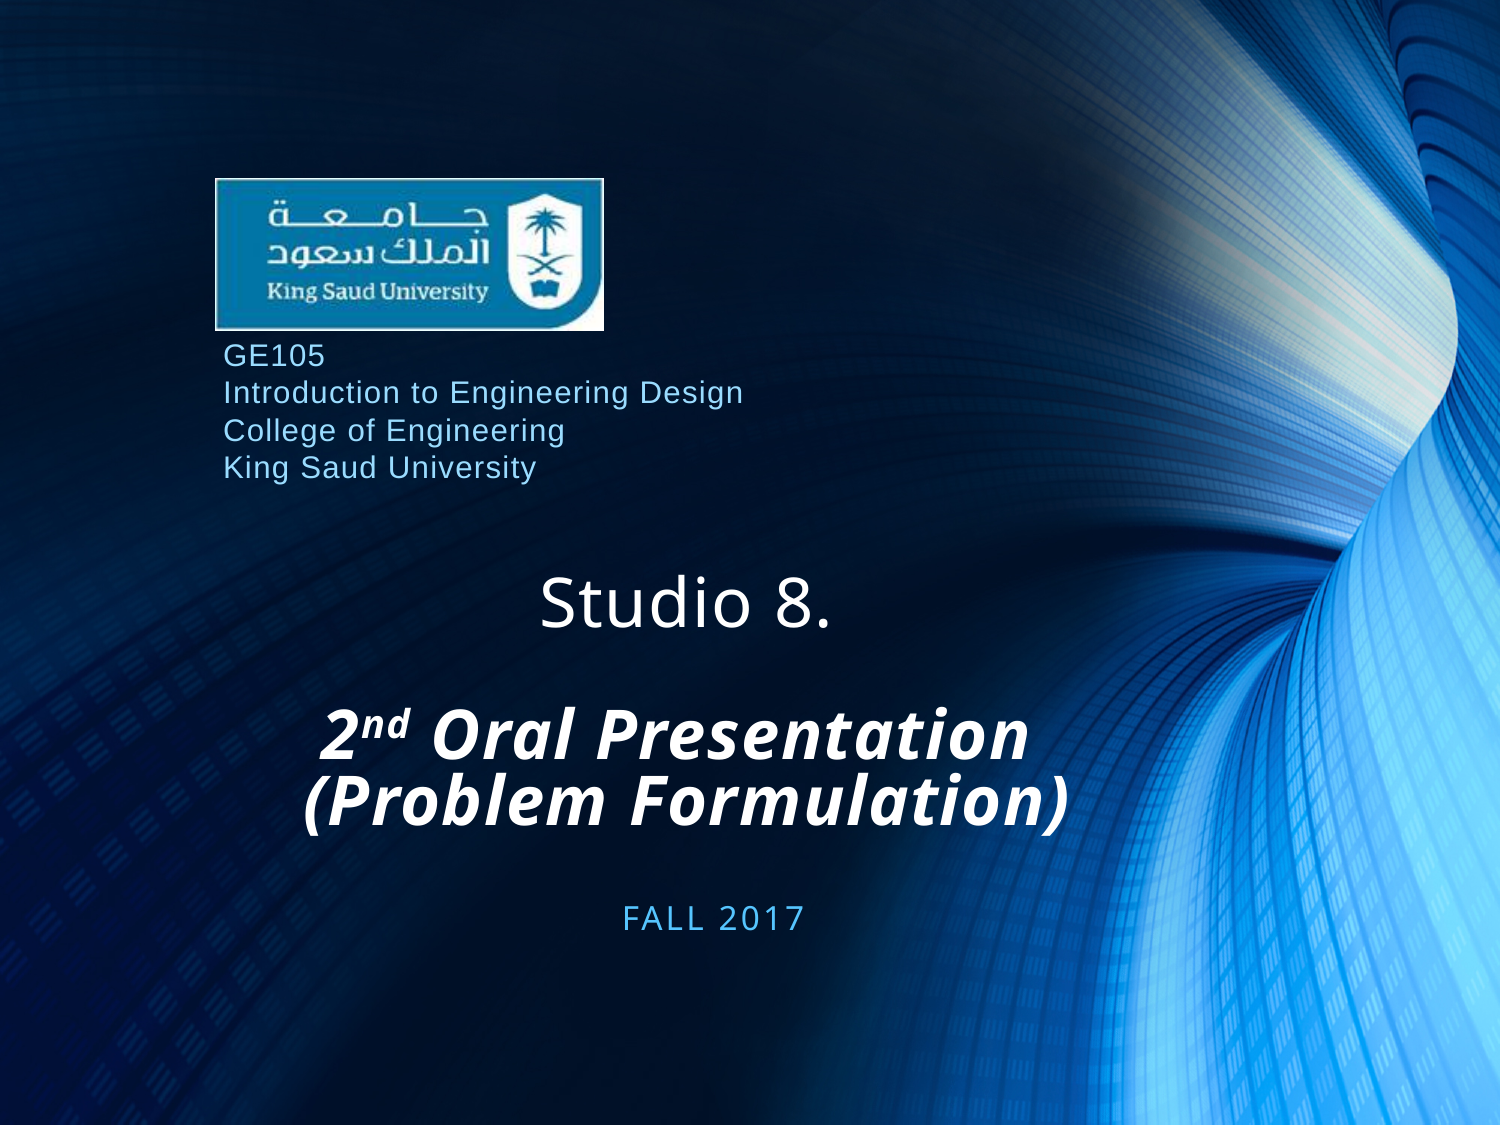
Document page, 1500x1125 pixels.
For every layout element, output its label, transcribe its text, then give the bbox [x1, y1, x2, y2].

subtitle FALL 2017 [230, 893, 1196, 1000]
title Studio 8. 2nd Oral Presentation (Problem Formulation) [165, 491, 1210, 846]
text_box GE105 Introduction to Engineering Design College of Engineering King Saud University [208, 327, 771, 527]
picture [0, 0, 1500, 1125]
